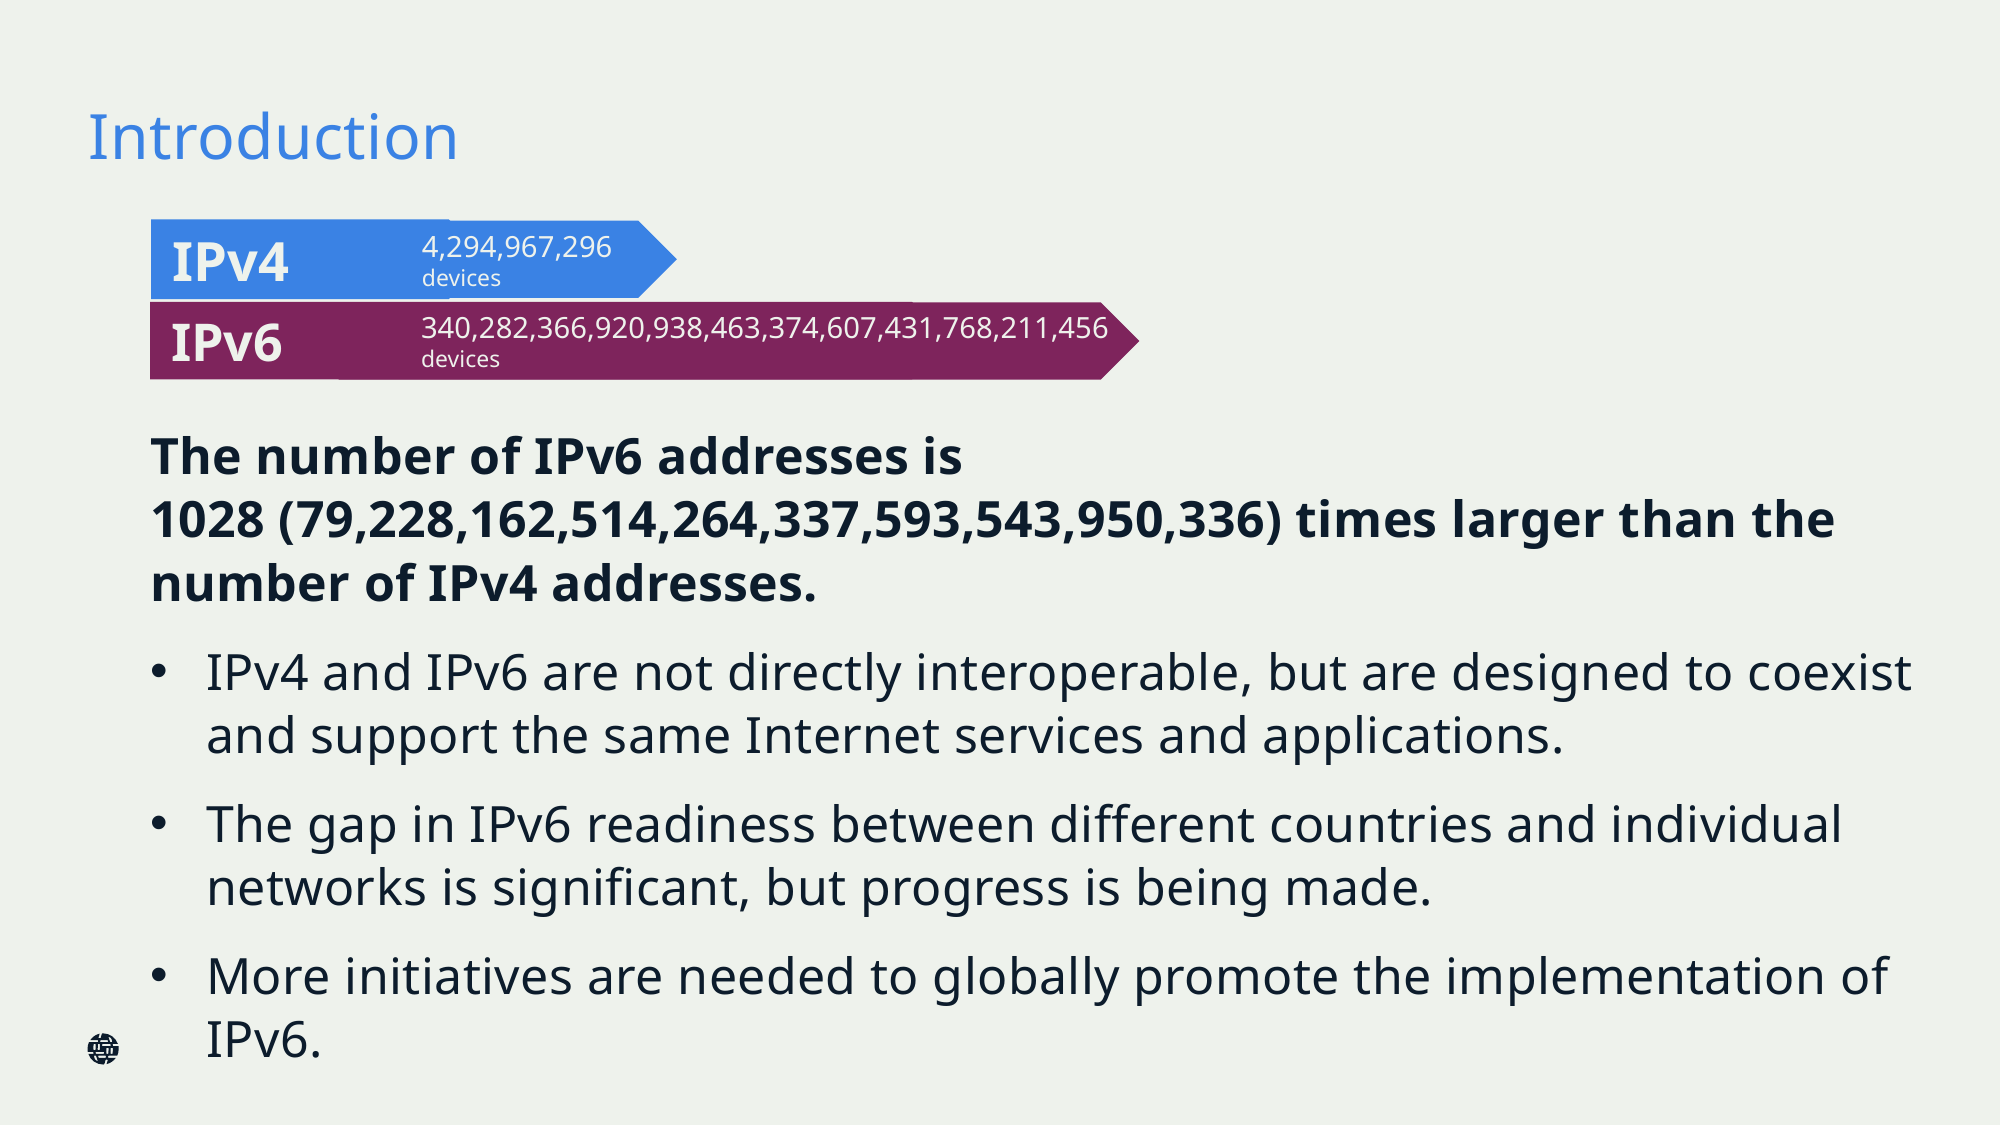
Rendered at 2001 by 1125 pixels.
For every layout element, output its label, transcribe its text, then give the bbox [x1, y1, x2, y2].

list The number of IPv6 addresses is 1028 (79,228,162,514,264,337,593,543,950,336) times larger than the number of IPv4 addresses. IPv4 and IPv6 are not directly interoperable, but are designed to coexist and support the same Internet services and applications. The gap in IPv6 readiness between different countries and individual networks is significant, but progress is being made. More initiatives are needed to globally promote the implementation of IPv6. [150, 420, 1953, 1092]
title Introduction [88, 93, 1914, 182]
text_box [149, 218, 1140, 382]
